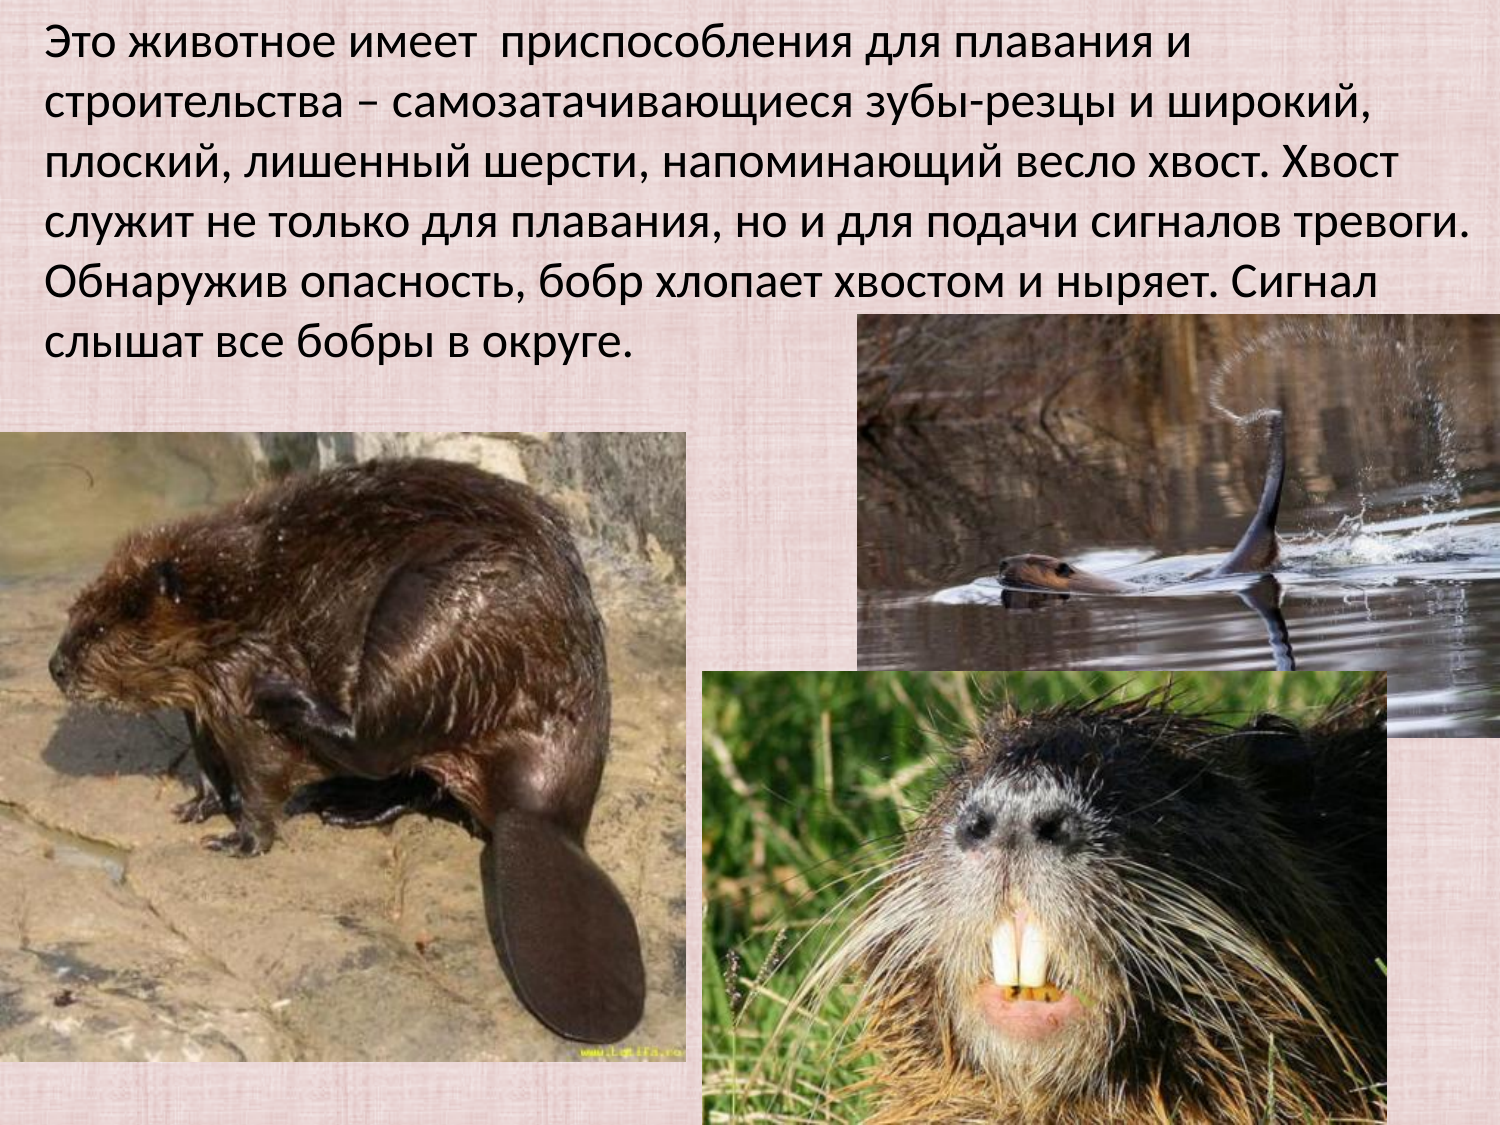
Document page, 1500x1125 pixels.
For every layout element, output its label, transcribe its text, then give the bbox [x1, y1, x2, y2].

text_box Это животное имеет приспособления для плавания и строительства – самозатачивающиеся зубы-резцы и широкий, плоский, лишенный шерсти, напоминающий весло хвост. Хвост служит не только для плавания, но и для подачи сигналов тревоги. Обнаружив опасность, бобр хлопает хвостом и ныряет. Сигнал слышат все бобры в округе. [29, 0, 1500, 375]
picture [702, 314, 1500, 1125]
picture [0, 432, 686, 1063]
